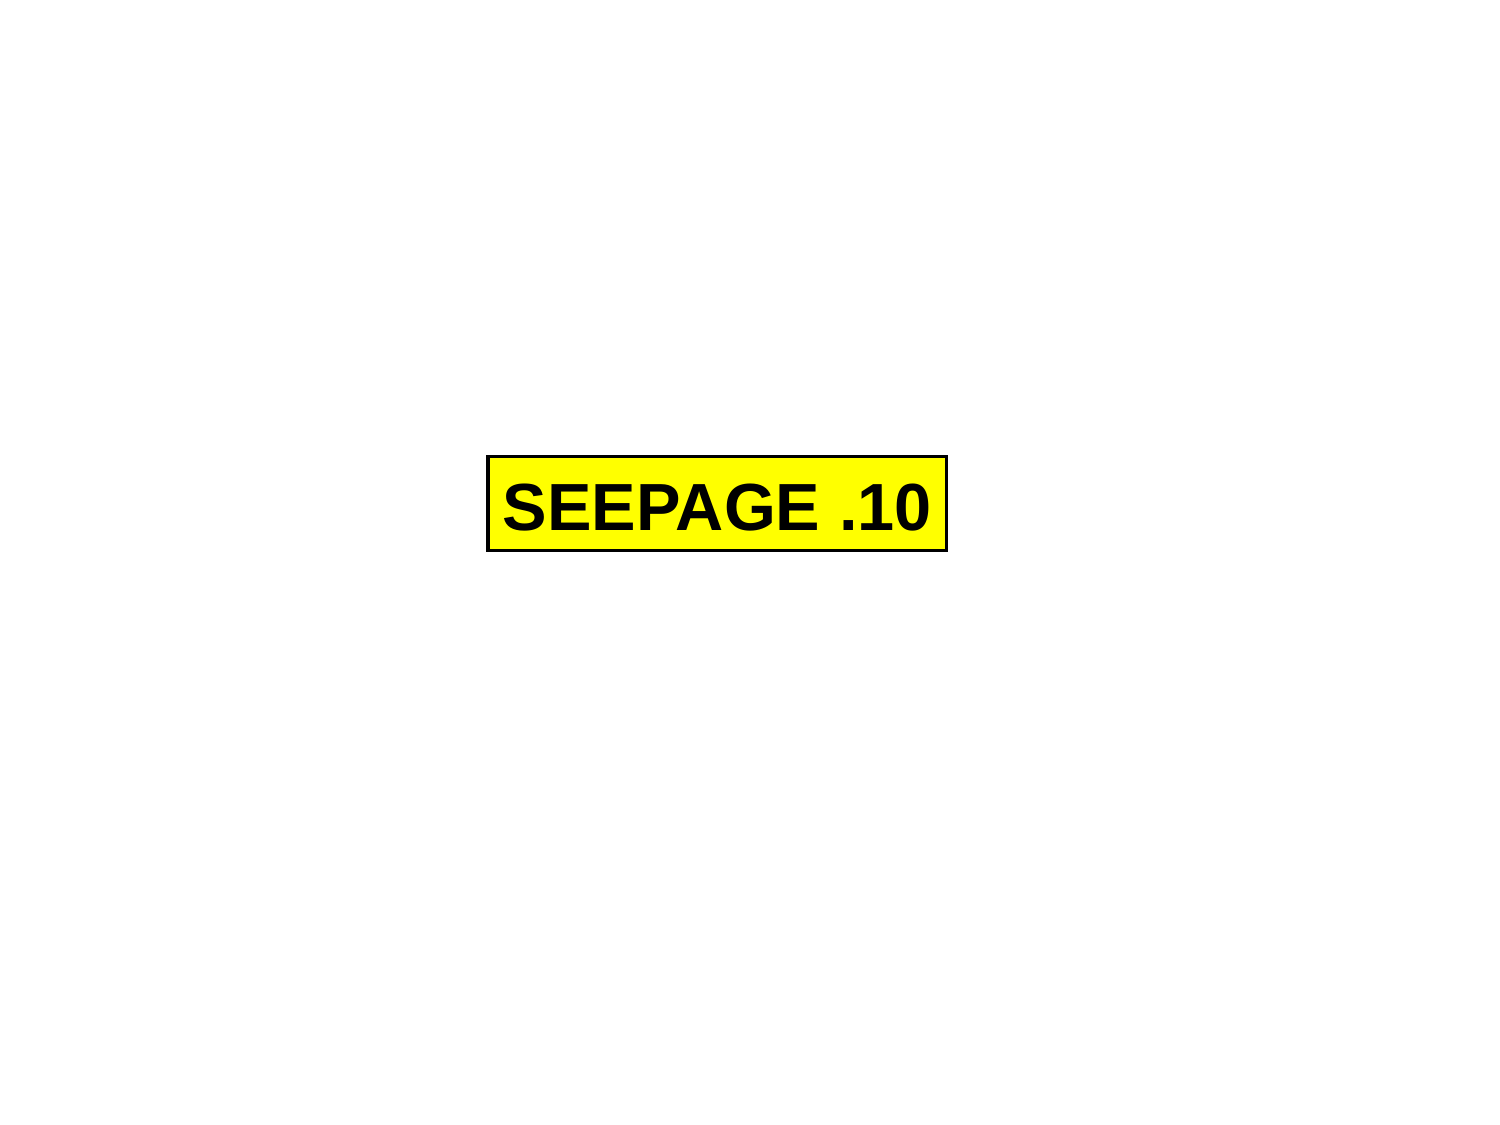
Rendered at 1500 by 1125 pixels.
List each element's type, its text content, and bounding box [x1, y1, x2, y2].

text_box 10. SEEPAGE [488, 456, 947, 551]
